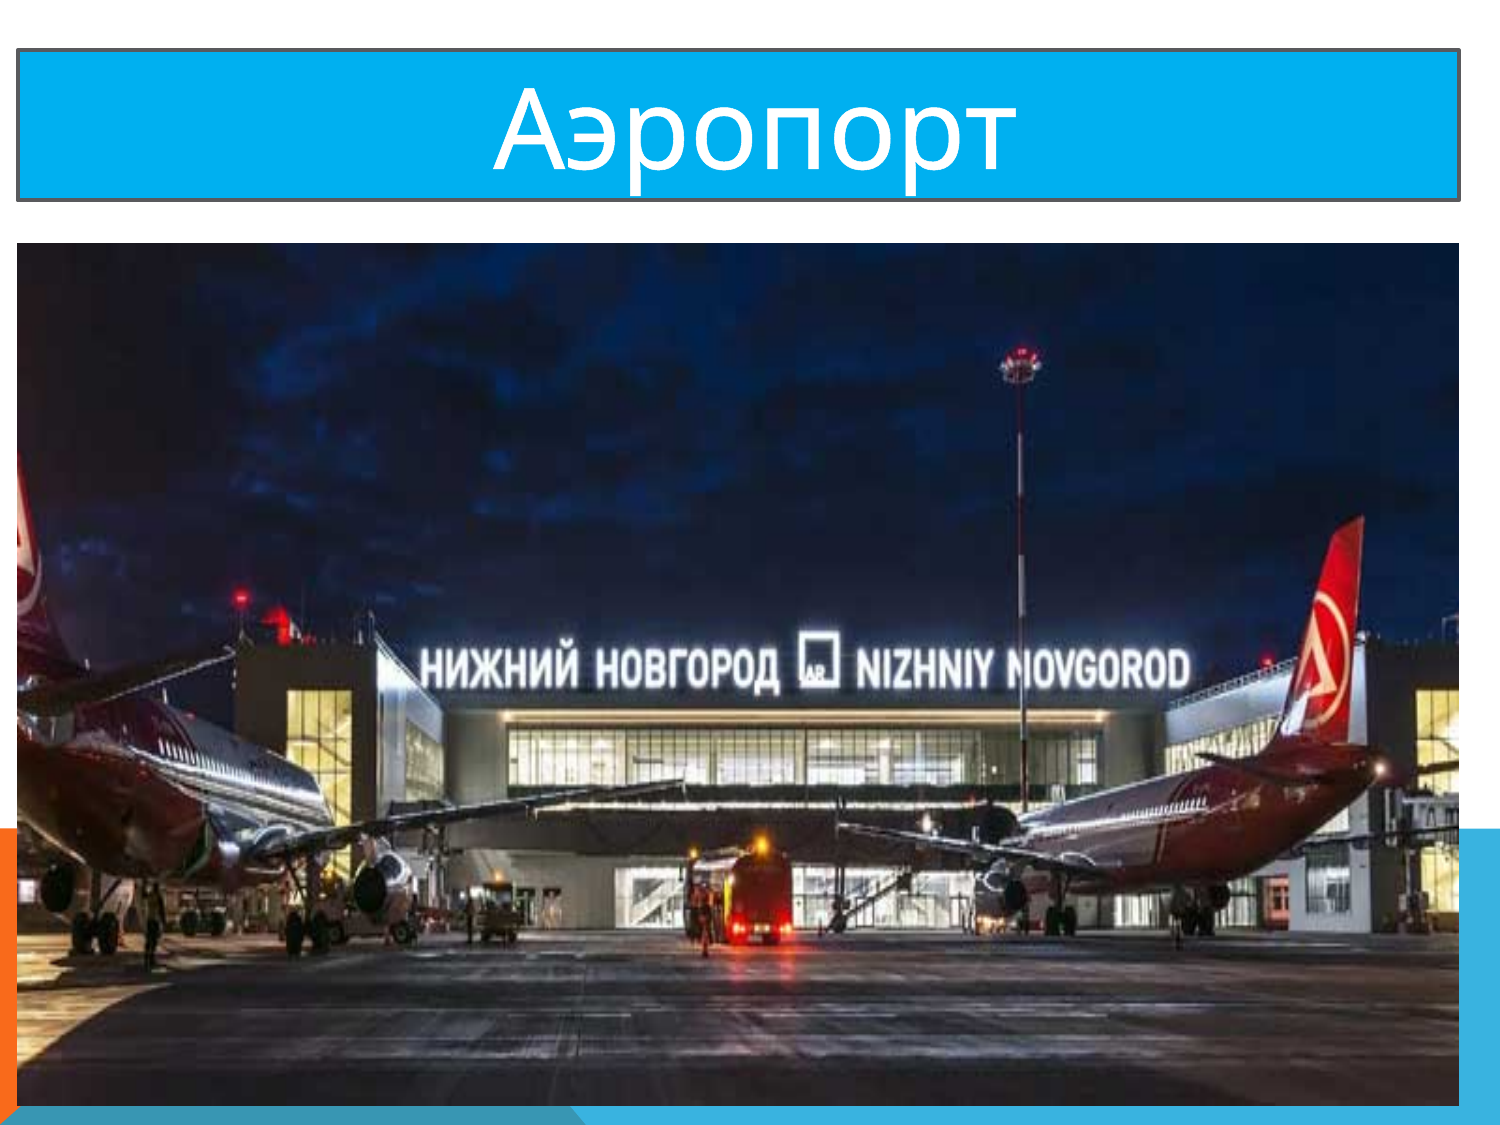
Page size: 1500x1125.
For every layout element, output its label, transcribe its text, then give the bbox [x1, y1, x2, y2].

picture [17, 243, 1459, 1107]
text_box Аэропорт [478, 48, 1033, 199]
text_box [16, 48, 1461, 202]
